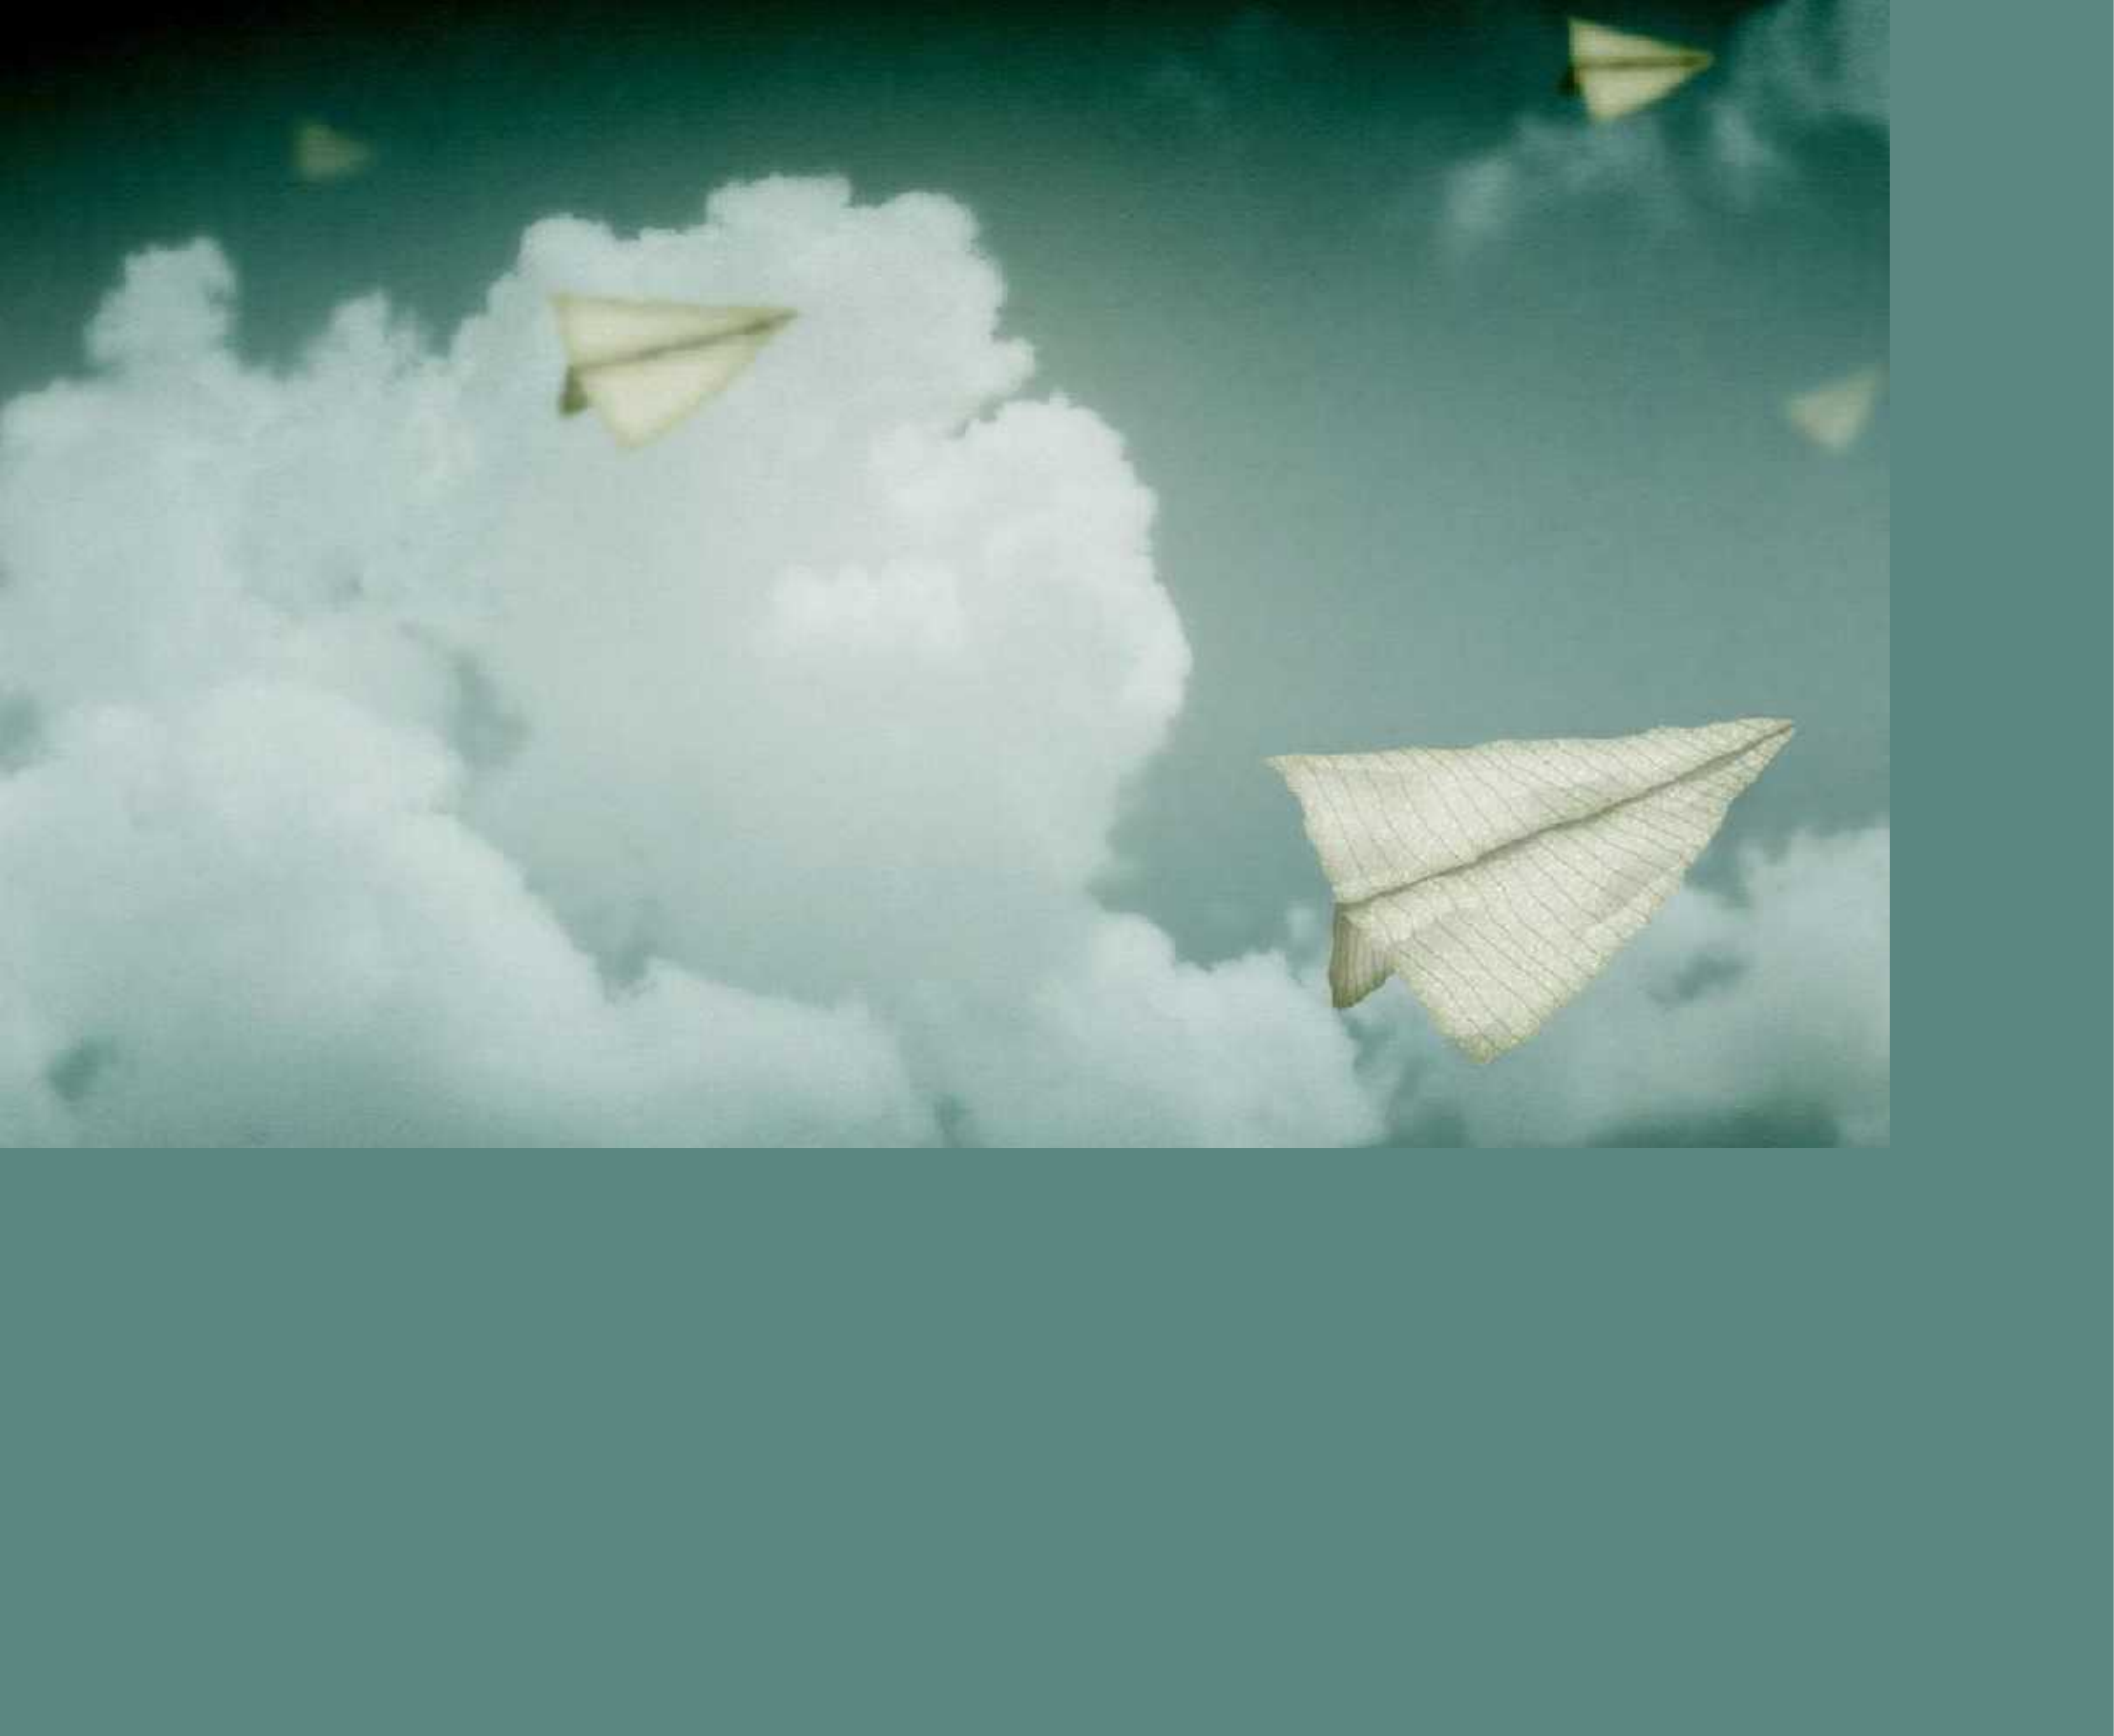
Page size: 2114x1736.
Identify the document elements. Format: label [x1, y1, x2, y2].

picture [0, 0, 1891, 1148]
